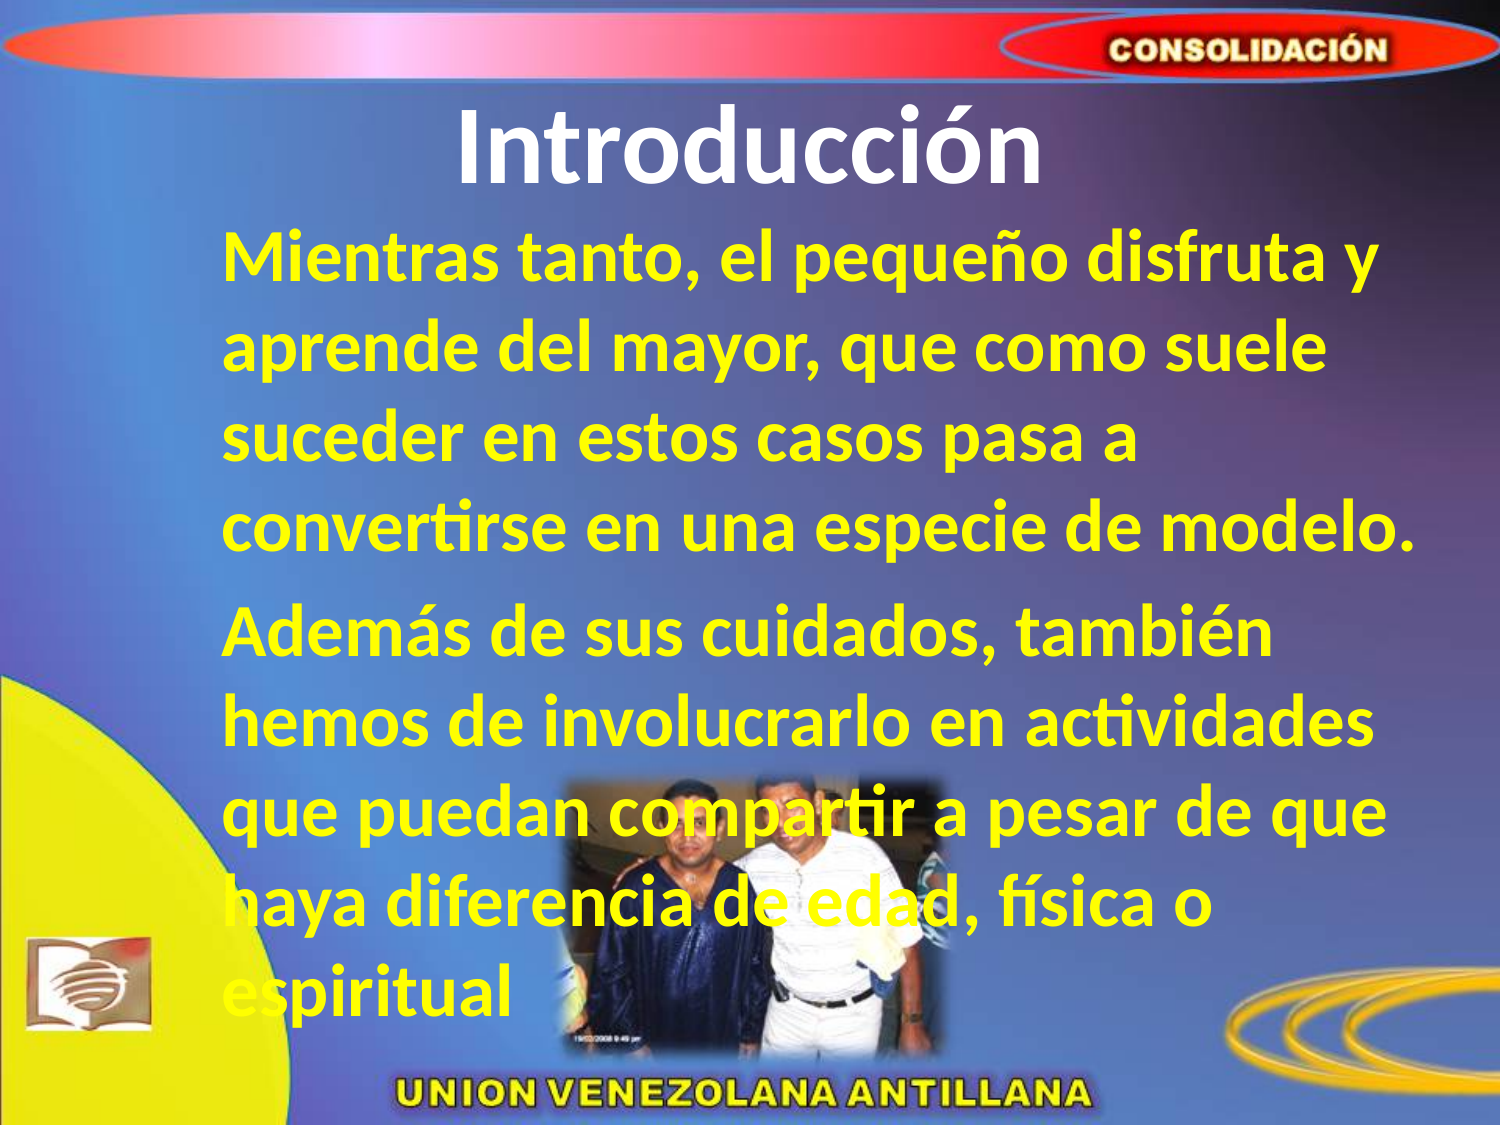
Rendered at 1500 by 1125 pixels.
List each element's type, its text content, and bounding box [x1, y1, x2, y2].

title Introducción [75, 45, 1425, 233]
list Mientras tanto, el pequeño disfruta y aprende del mayor, que como suele suceder en estos casos pasa a convertirse en una especie de modelo. Además de sus cuidados, también hemos de involucrarlo en actividades que puedan compartir a pesar de que haya diferencia de edad, física o espiritual [150, 199, 1500, 942]
picture [0, 0, 1500, 1125]
